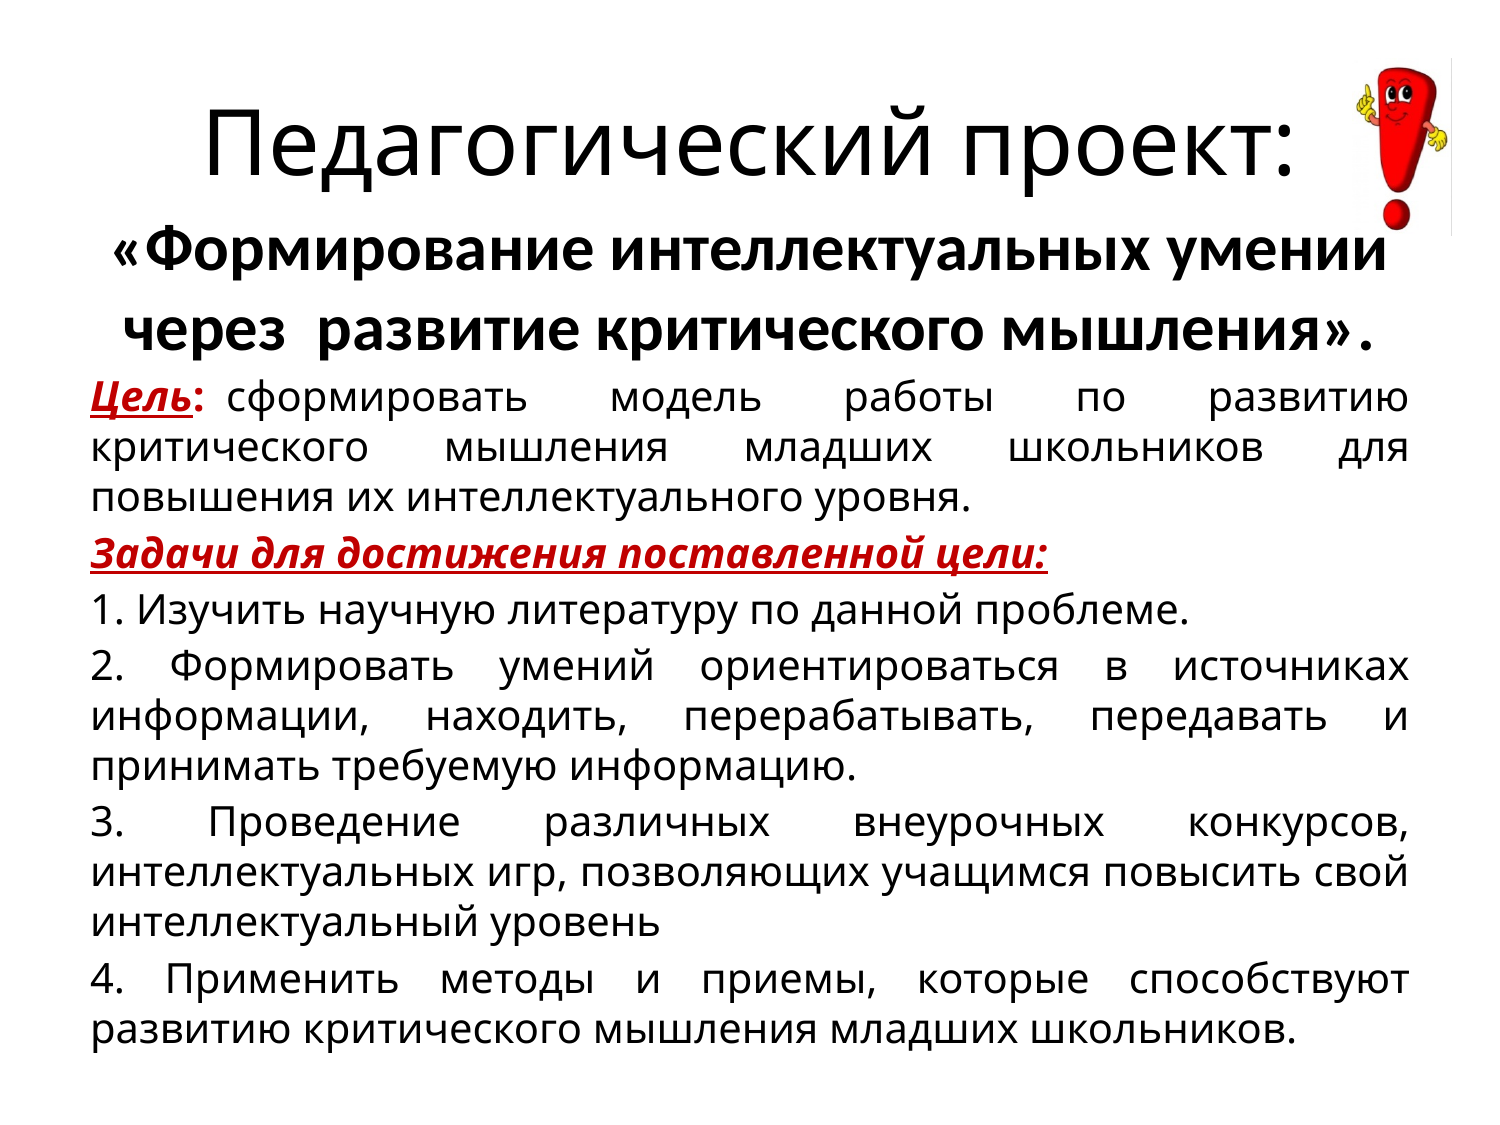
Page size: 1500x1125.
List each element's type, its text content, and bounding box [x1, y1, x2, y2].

list «Формирование интеллектуальных умений через развитие критического мышления». Цель: сформировать модель работы по развитию критического мышления младших школьников для повышения их интеллектуального уровня. Задачи для достижения поставленной цели: 1. Изучить научную литературу по данной проблеме. 2. Формировать умений ориентироваться в источниках информации, находить, перерабатывать, передавать и принимать требуемую информацию. 3. Проведение различных внеурочных конкурсов, интеллектуальных игр, позволяющих учащимся повысить свой интеллектуальный уровень 4. Применить методы и приемы, которые способствуют развитию критического мышления младших школьников. [75, 196, 1425, 1005]
title Педагогический проект: [75, 45, 1425, 196]
picture [1352, 58, 1452, 237]
